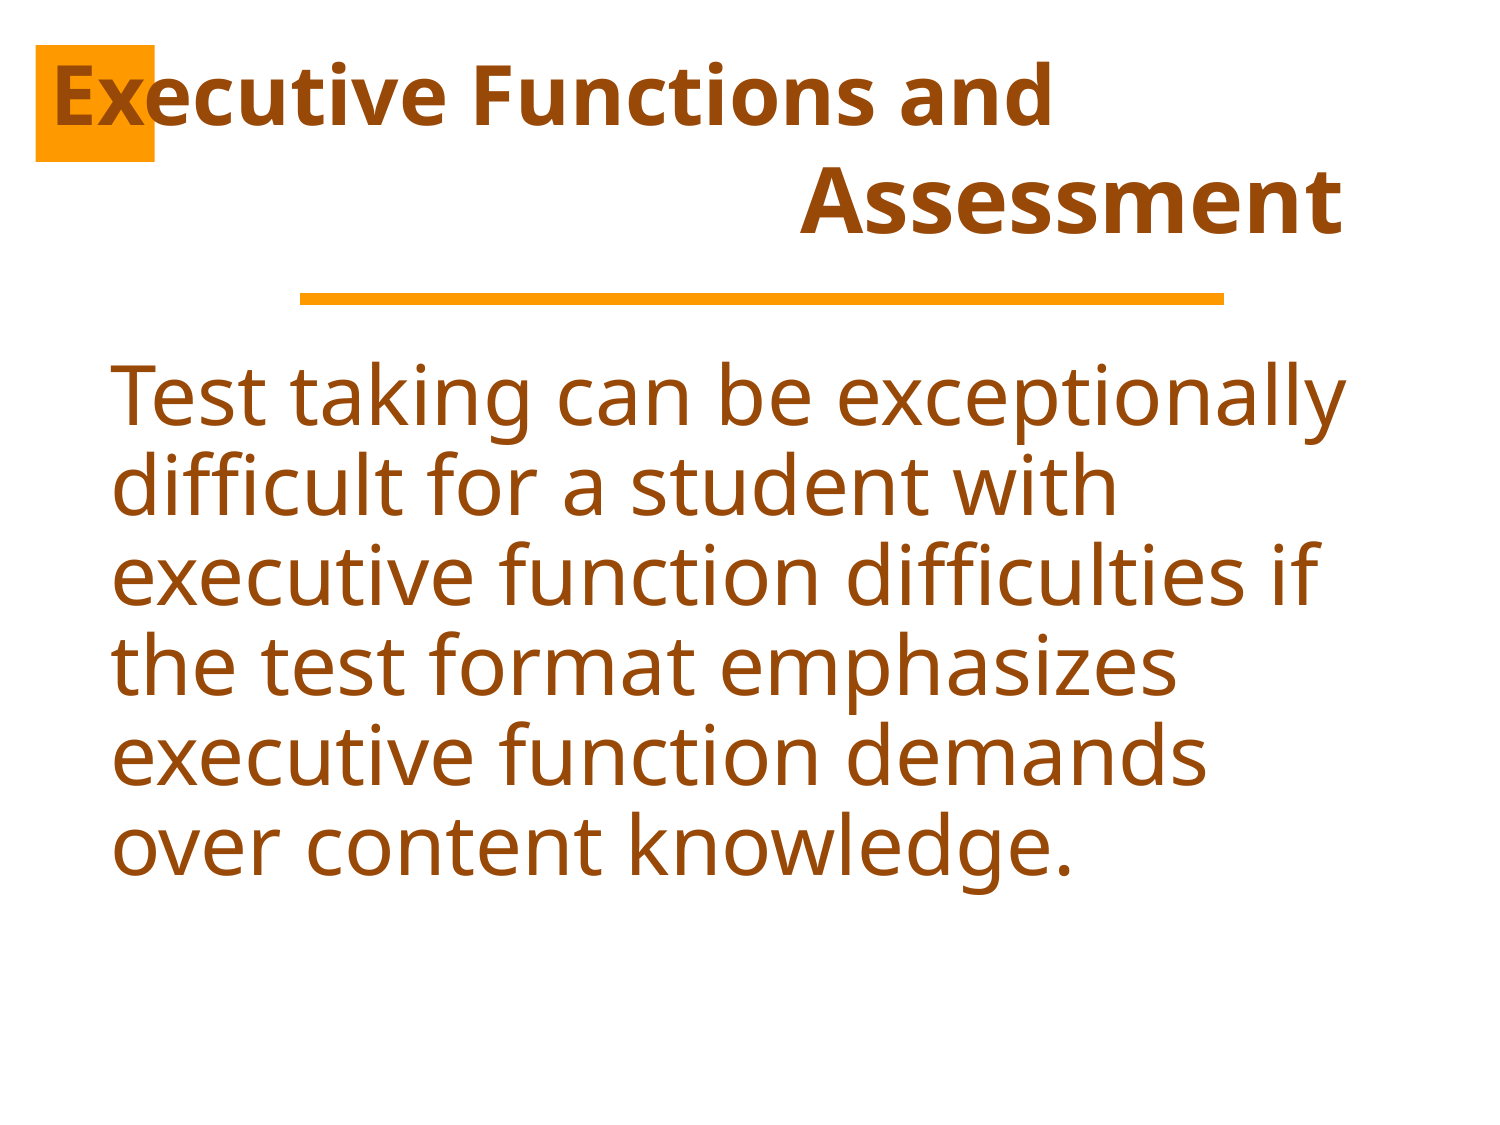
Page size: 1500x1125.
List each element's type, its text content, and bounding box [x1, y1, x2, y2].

text_box [34, 43, 157, 164]
title Executive Functions and Assessment [35, 56, 1393, 238]
list Test taking can be exceptionally difficult for a student with executive function difficulties if the test format emphasizes executive function demands over content knowledge. [94, 345, 1382, 1107]
